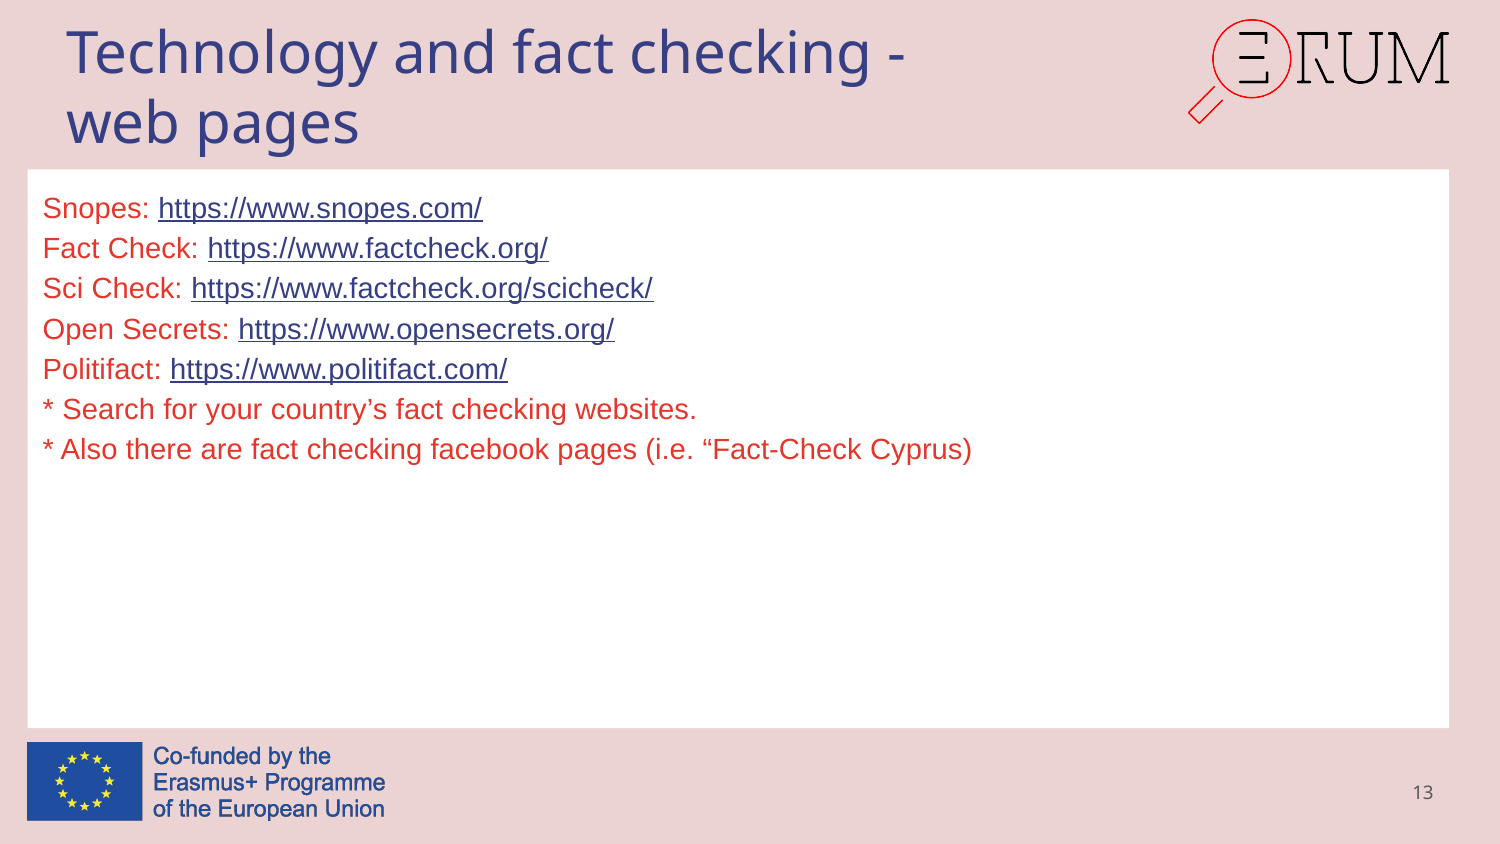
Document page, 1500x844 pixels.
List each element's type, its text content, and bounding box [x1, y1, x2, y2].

slide_number 13 [1358, 761, 1449, 826]
picture [1136, 0, 1500, 137]
title Technology and fact checking - web pages [51, 0, 1168, 94]
list Snopes: https://www.snopes.com/ Fact Check: https://www.factcheck.org/ Sci Check: https://www.factcheck.org/scicheck/ Open Secrets: https://www.opensecrets.org/ Politifact: https://www.politifact.com/ * Search for your country’s fact checking websites. * Also there are fact checking facebook pages (i.e. “Fact-Check Cyprus) [27, 169, 1449, 729]
picture [27, 742, 385, 821]
